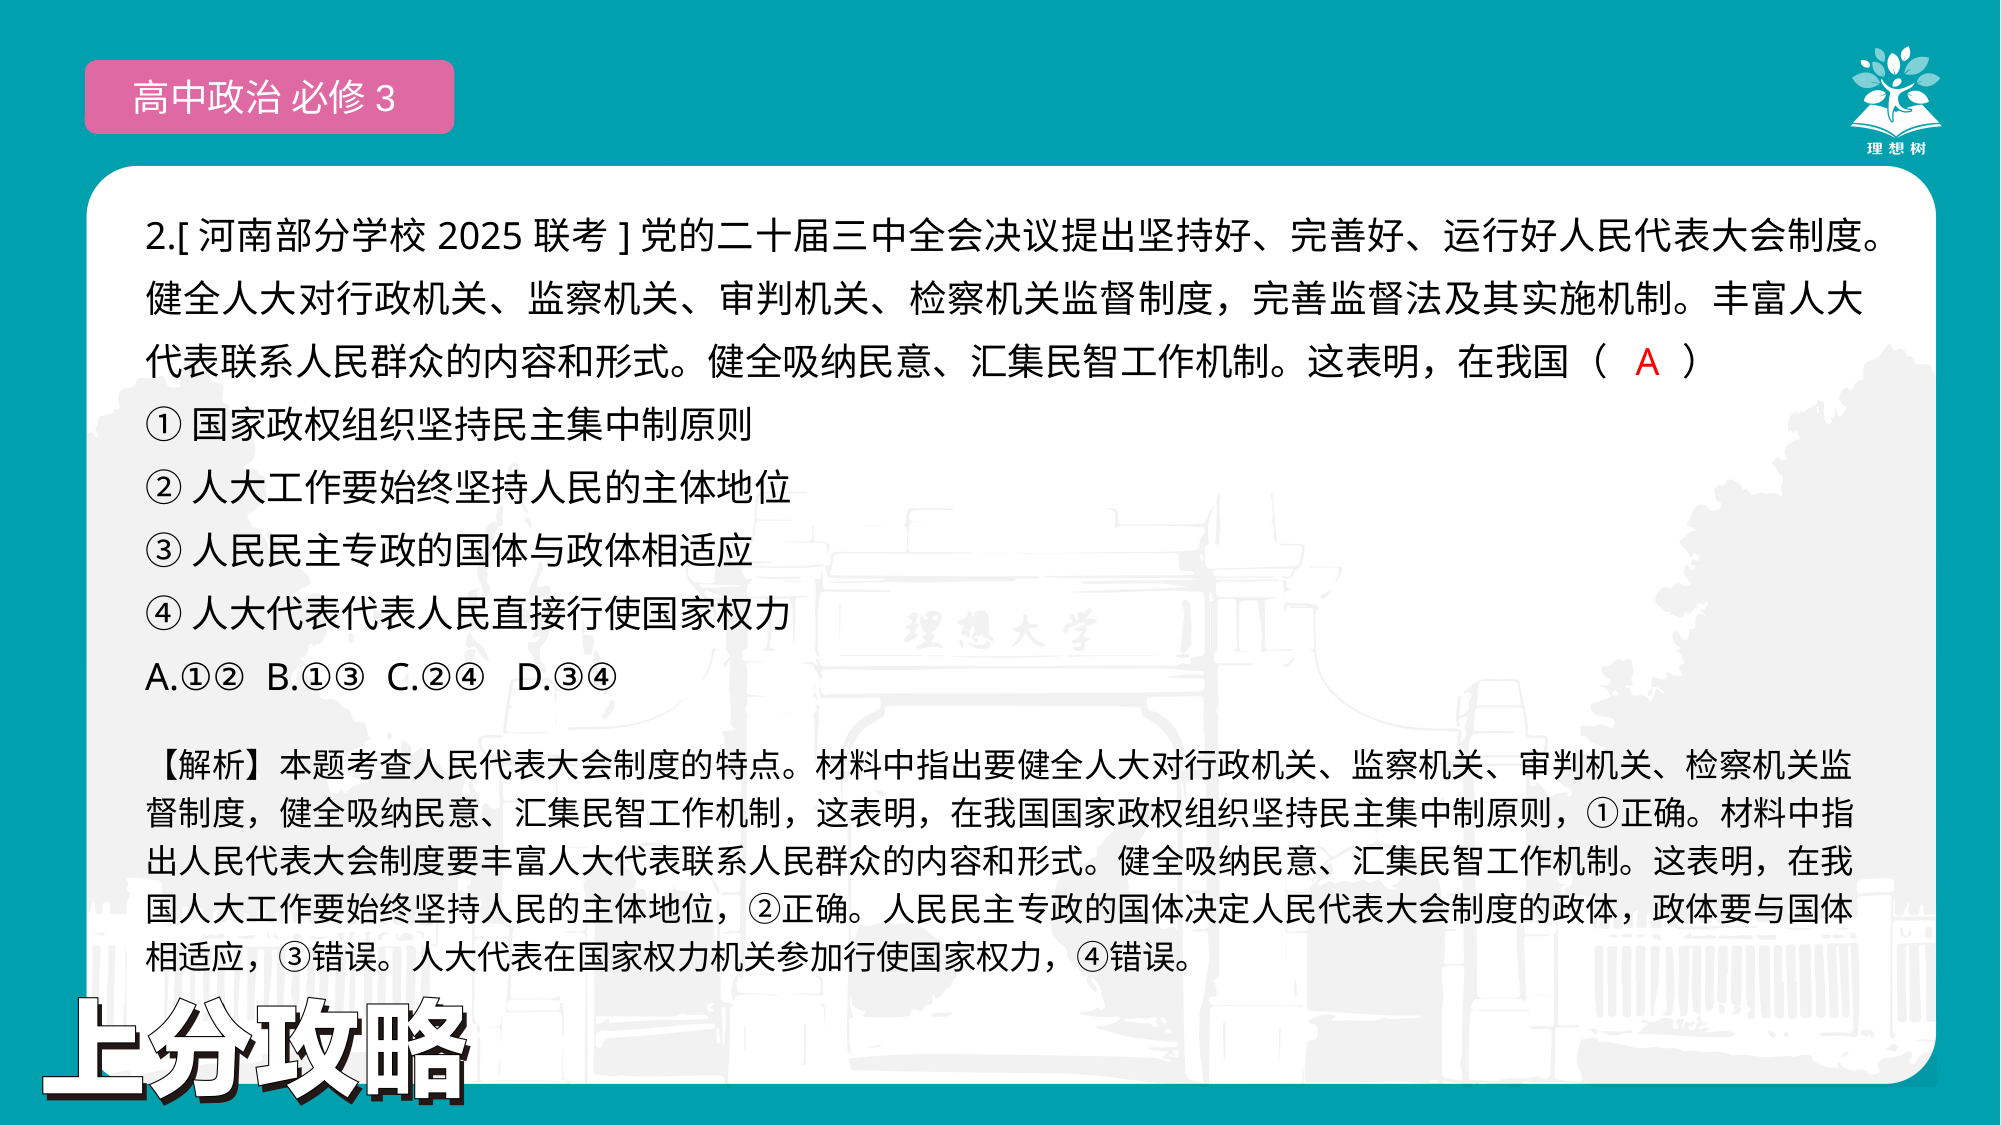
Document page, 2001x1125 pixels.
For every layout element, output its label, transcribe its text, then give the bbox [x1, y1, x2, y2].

text_box 2.[河南部分学校2025联考]党的二十届三中全会决议提出坚持好、完善好、运行好人民代表大会制度。健全人大对行政机关、监察机关、审判机关、检察机关监督制度，完善监督法及其实施机制。丰富人大代表联系人民群众的内容和形式。健全吸纳民意、汇集民智工作机制。这表明，在我国（ ） ①国家政权组织坚持民主集中制原则 ②人大工作要始终坚持人民的主体地位 ③人民民主专政的国体与政体相适应 ④人大代表代表人民直接行使国家权力 A.①② B.①③ C.②④ D.③④ [130, 186, 1880, 705]
text_box 【解析】本题考查人民代表大会制度的特点。材料中指出要健全人大对行政机关、监察机关、审判机关、检察机关监督制度，健全吸纳民意、汇集民智工作机制，这表明，在我国国家政权组织坚持民主集中制原则，①正确。材料中指出人民代表大会制度要丰富人大代表联系人民群众的内容和形式。健全吸纳民意、汇集民智工作机制。这表明，在我国人大工作要始终坚持人民的主体地位，②正确。人民民主专政的国体决定人民代表大会制度的政体，政体要与国体相适应，③错误。人大代表在国家权力机关参加行使国家权力，④错误。 [130, 728, 1869, 984]
text_box 高中政治 必修3 [83, 58, 456, 135]
text_box A [1611, 308, 1728, 391]
picture [0, 0, 2001, 1125]
